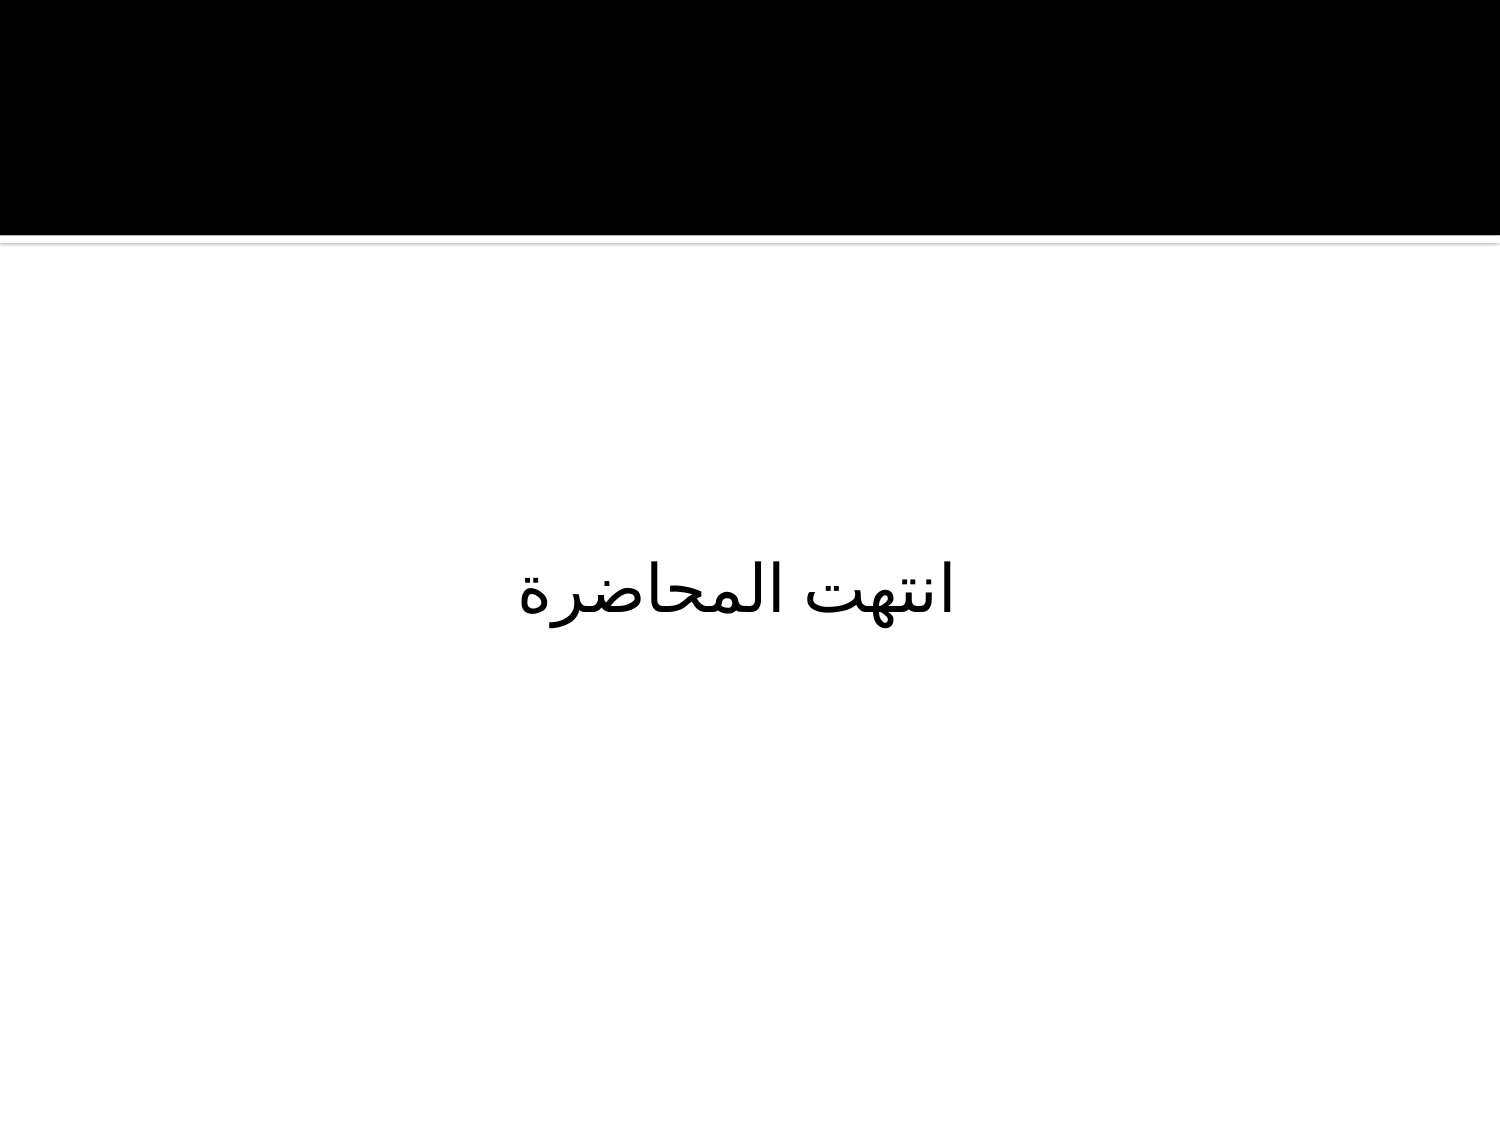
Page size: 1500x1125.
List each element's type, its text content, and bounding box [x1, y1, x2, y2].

list انتهت المحاضرة [75, 291, 1425, 1050]
